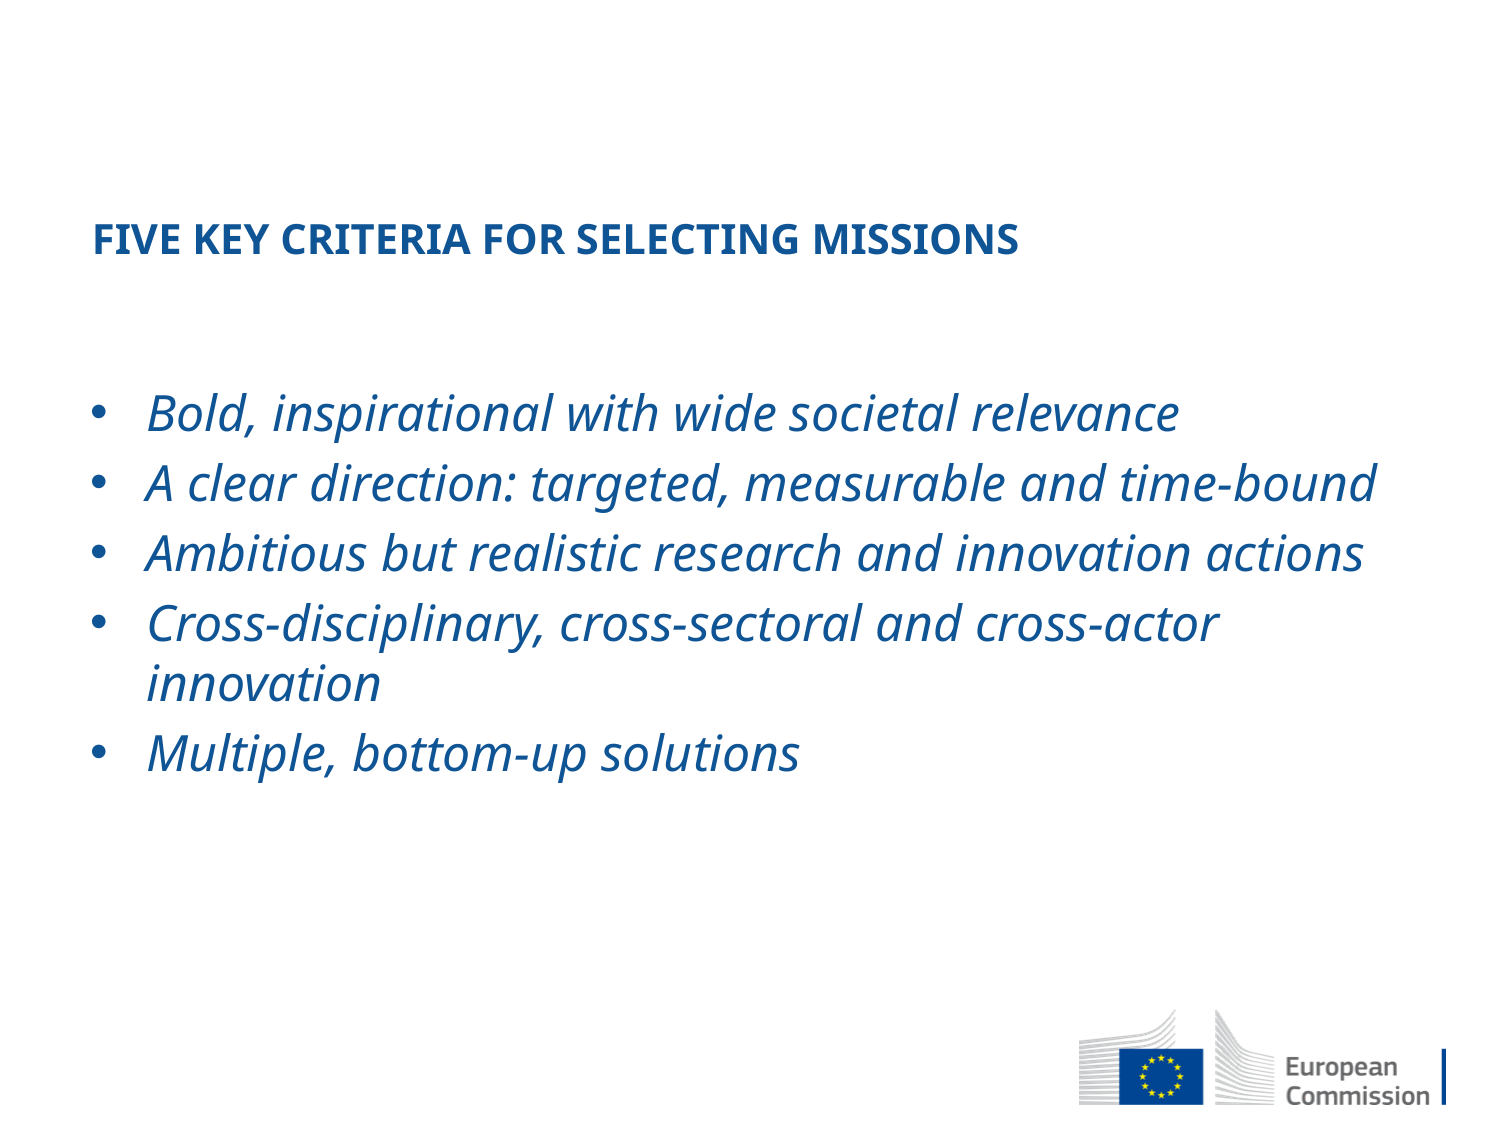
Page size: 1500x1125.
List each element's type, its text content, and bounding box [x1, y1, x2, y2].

picture [1078, 1008, 1447, 1106]
list Bold, inspirational with wide societal relevance A clear direction: targeted, measurable and time-bound Ambitious but realistic research and innovation actions Cross-disciplinary, cross-sectoral and cross-actor innovation Multiple, bottom-up solutions [74, 373, 1426, 970]
title FIVE KEY CRITERIA FOR SELECTING MISSIONS [76, 160, 1428, 315]
